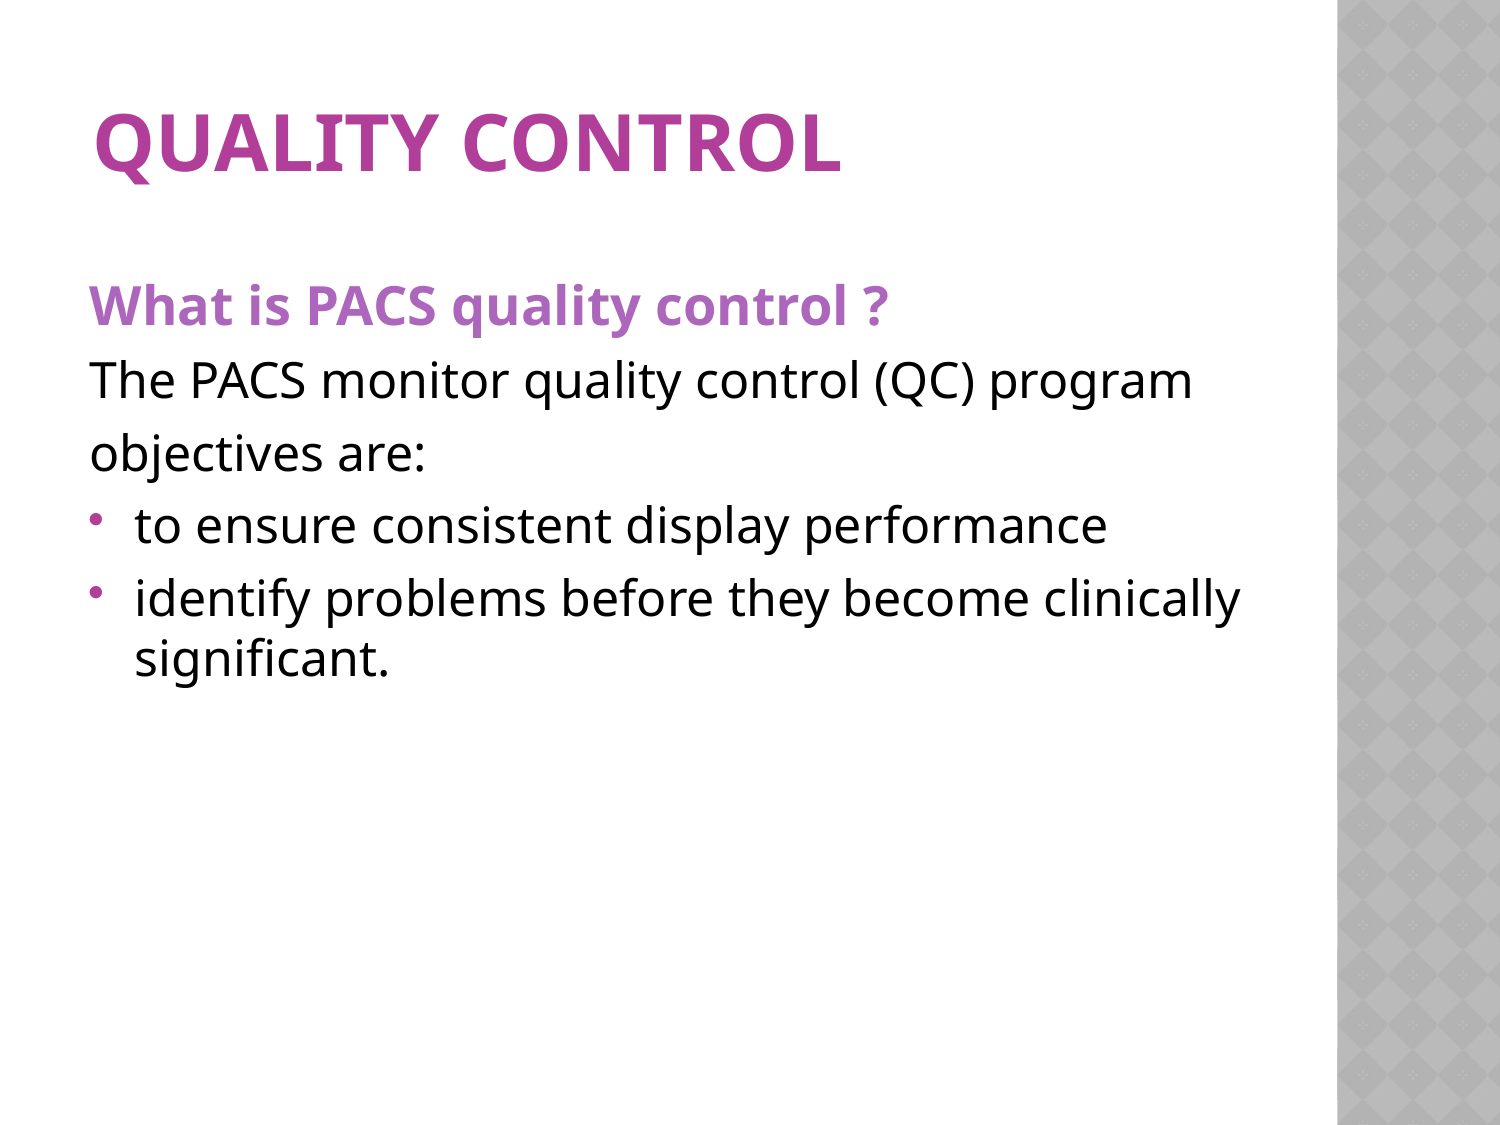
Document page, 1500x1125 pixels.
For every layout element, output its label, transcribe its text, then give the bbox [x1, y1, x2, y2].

list What is PACS quality control ? The PACS monitor quality control (QC) program objectives are: to ensure consistent display performance identify problems before they become clinically significant. [75, 264, 1263, 1059]
title Quality Control [64, 0, 1253, 188]
